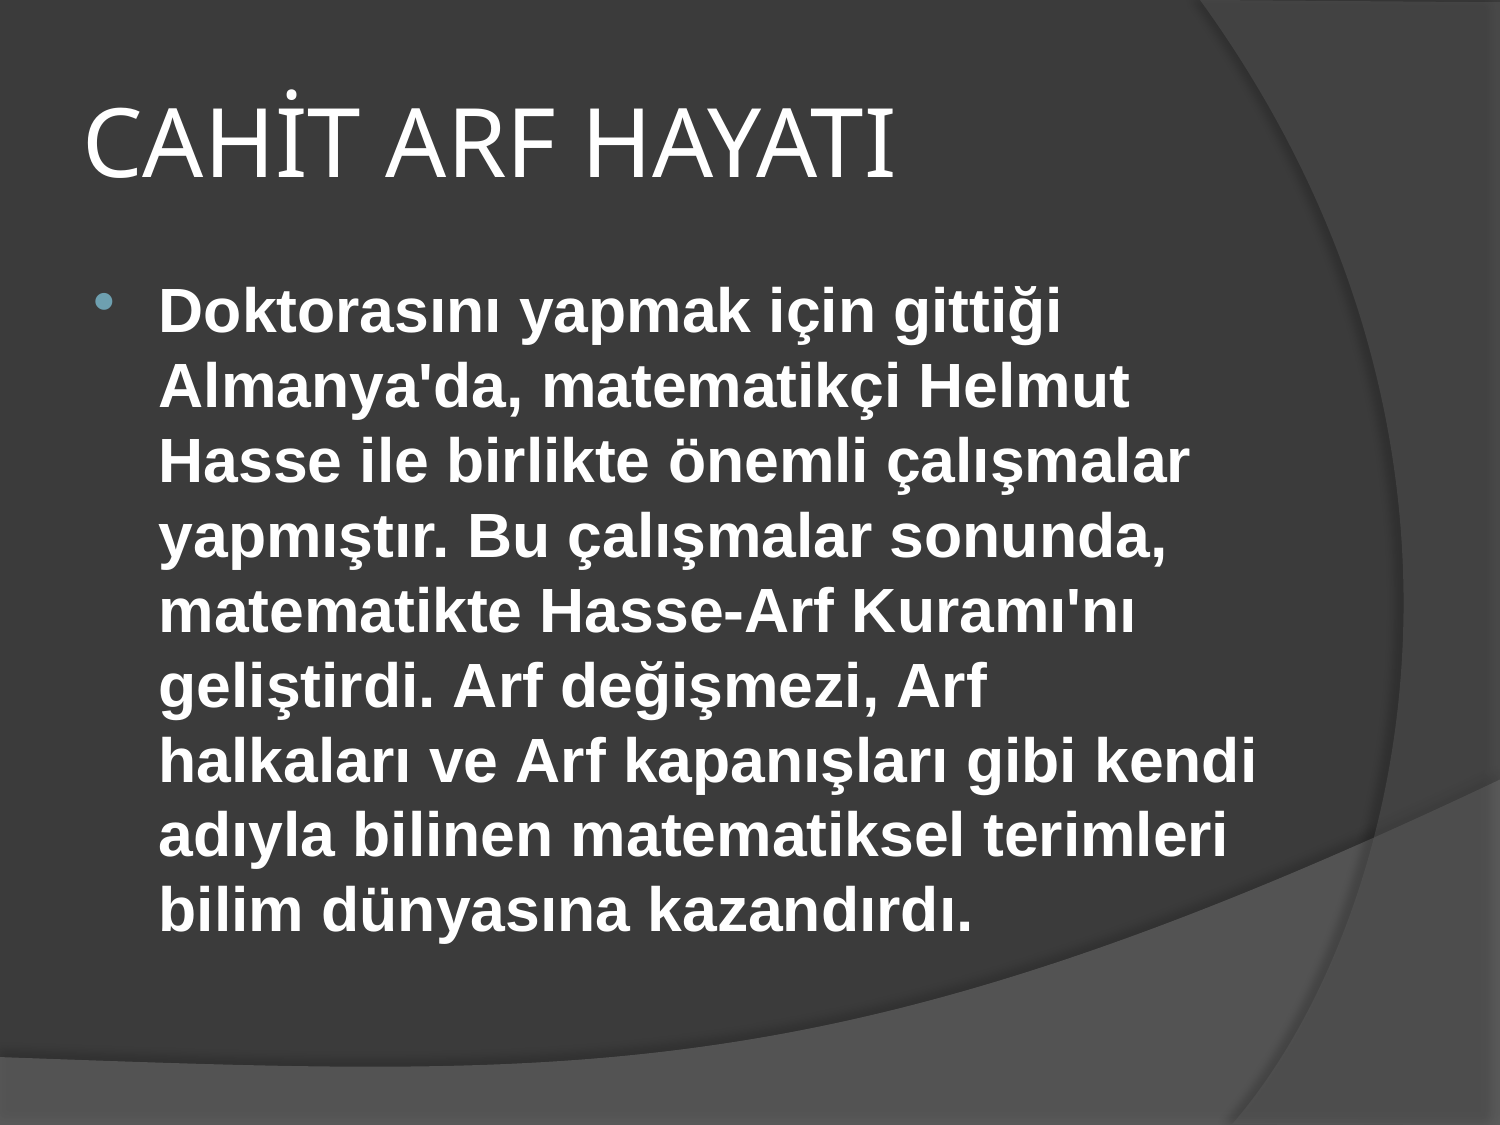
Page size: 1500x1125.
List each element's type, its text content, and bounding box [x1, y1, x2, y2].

title CAHİT ARF HAYATI [75, 45, 1300, 233]
list Doktorasını yapmak için gittiği Almanya'da, matematikçi Helmut Hasse ile birlikte önemli çalışmalar yapmıştır. Bu çalışmalar sonunda, matematikte Hasse-Arf Kuramı'nı geliştirdi. Arf değişmezi, Arf halkaları ve Arf kapanışları gibi kendi adıyla bilinen matematiksel terimleri bilim dünyasına kazandırdı. [75, 262, 1300, 1005]
